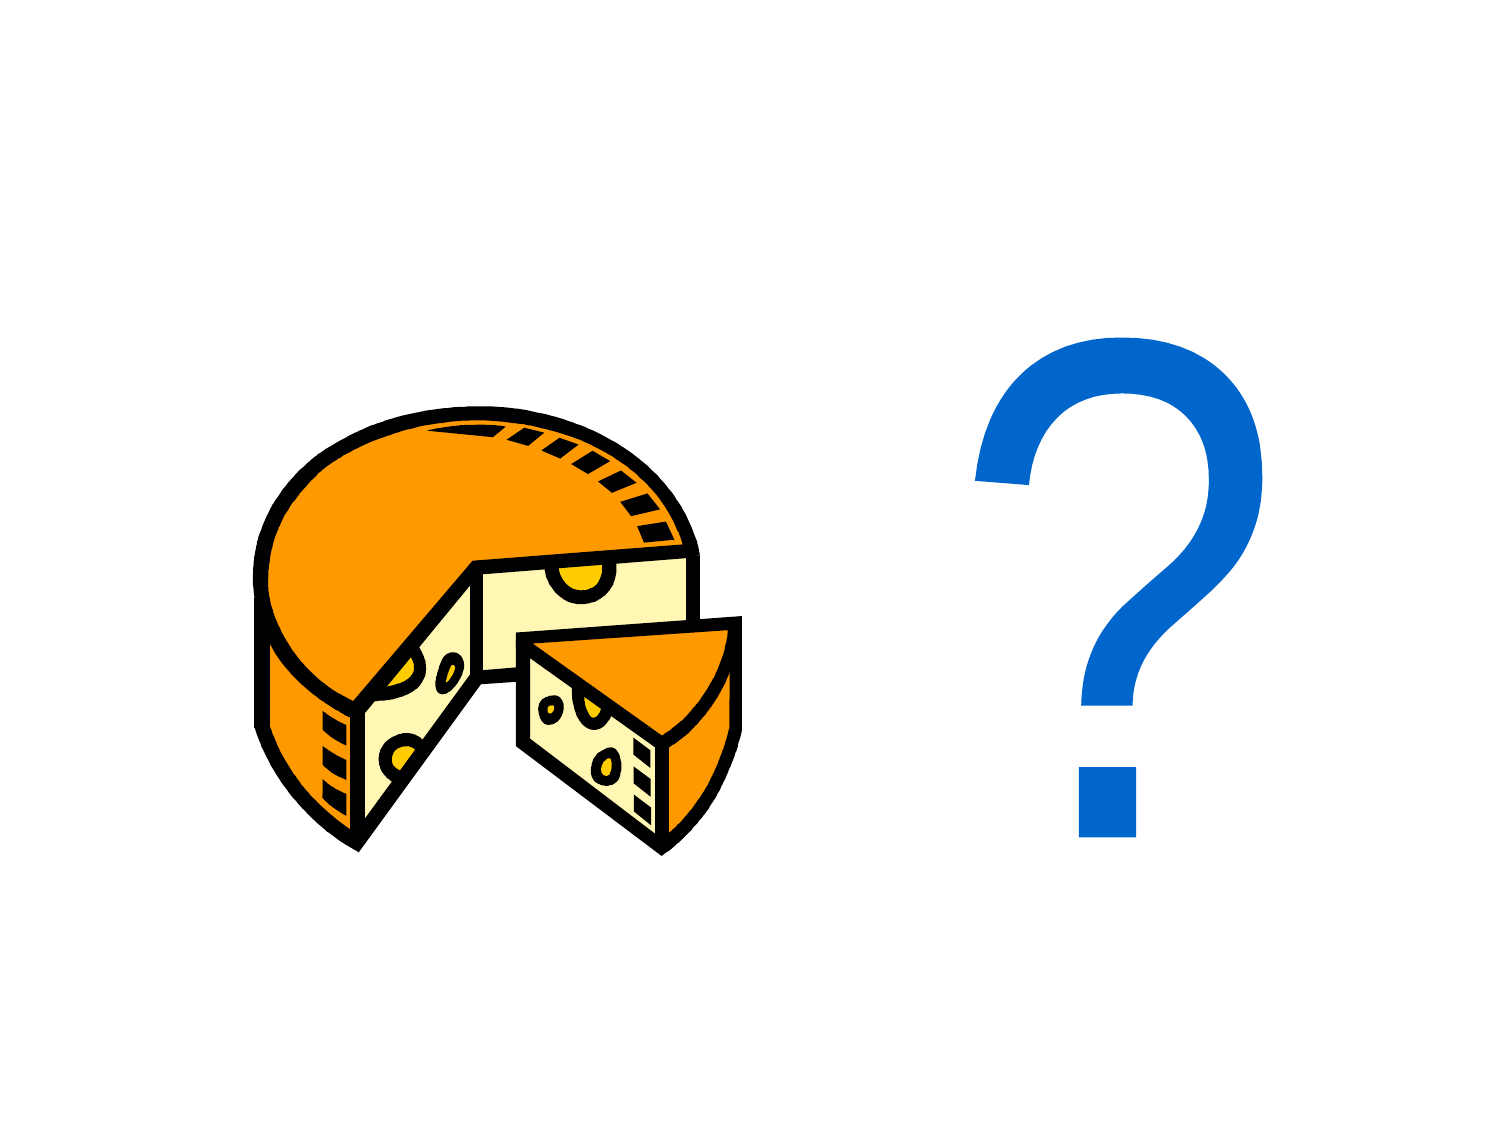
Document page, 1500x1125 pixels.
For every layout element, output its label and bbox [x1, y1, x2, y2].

picture [249, 399, 749, 863]
